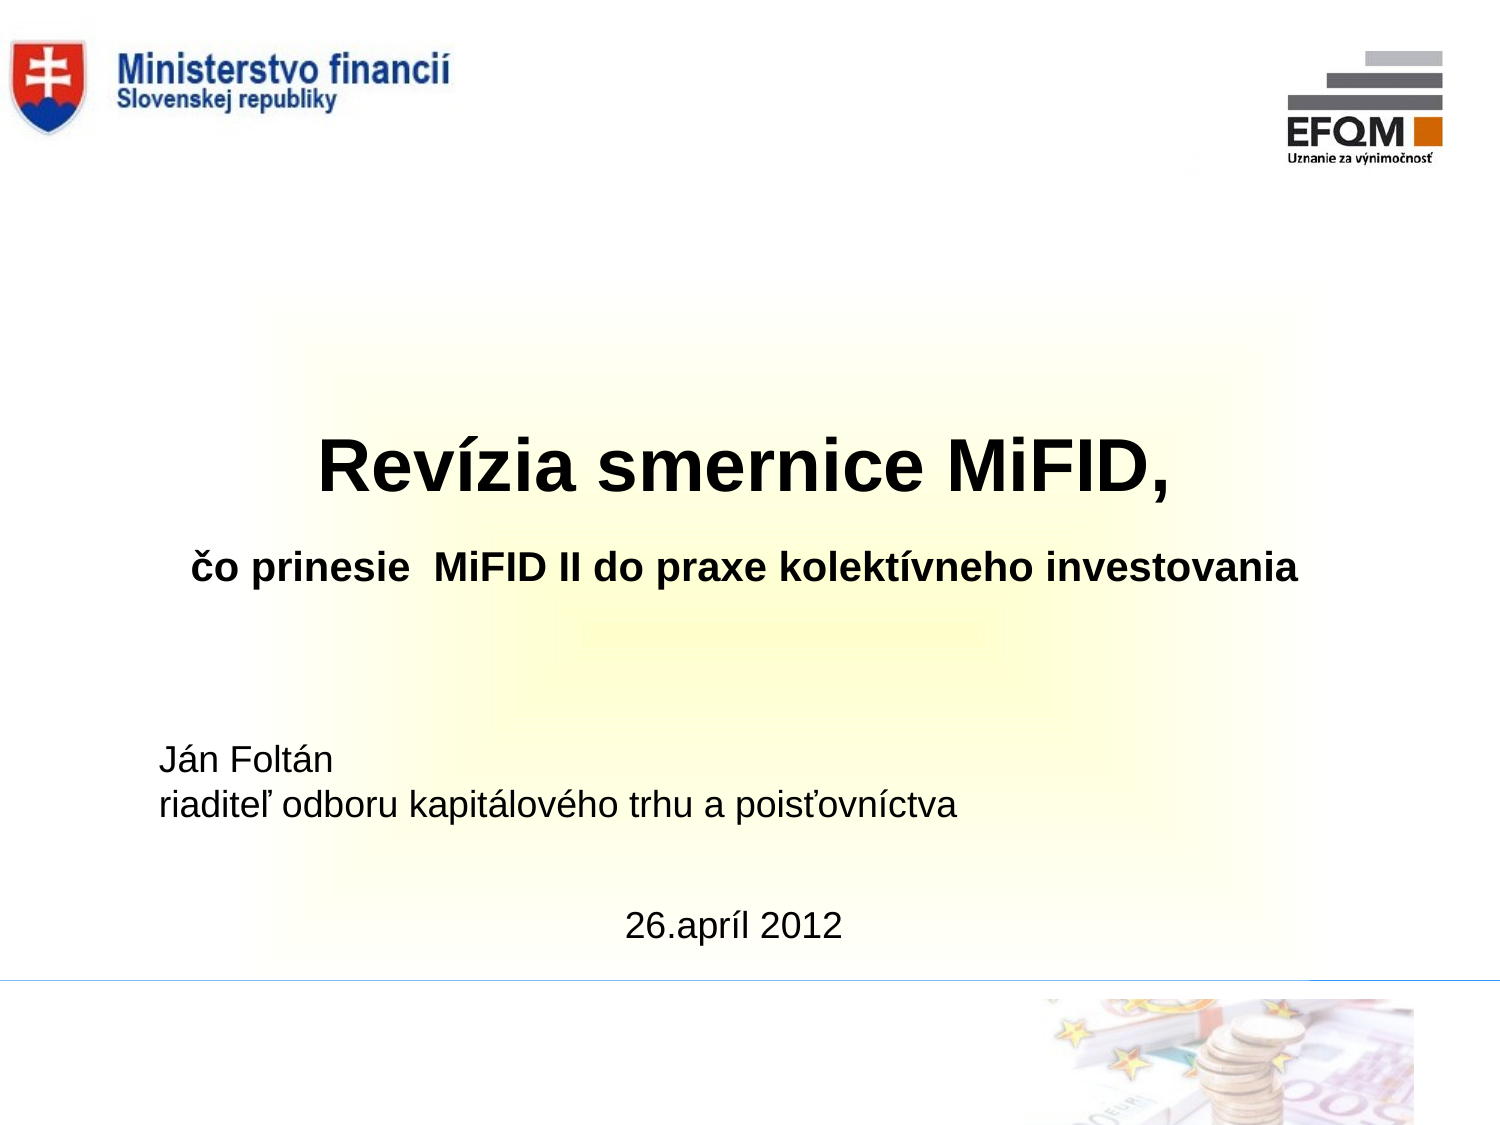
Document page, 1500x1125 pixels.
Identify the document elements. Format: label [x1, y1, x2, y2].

text_box [0, 16, 1500, 1125]
